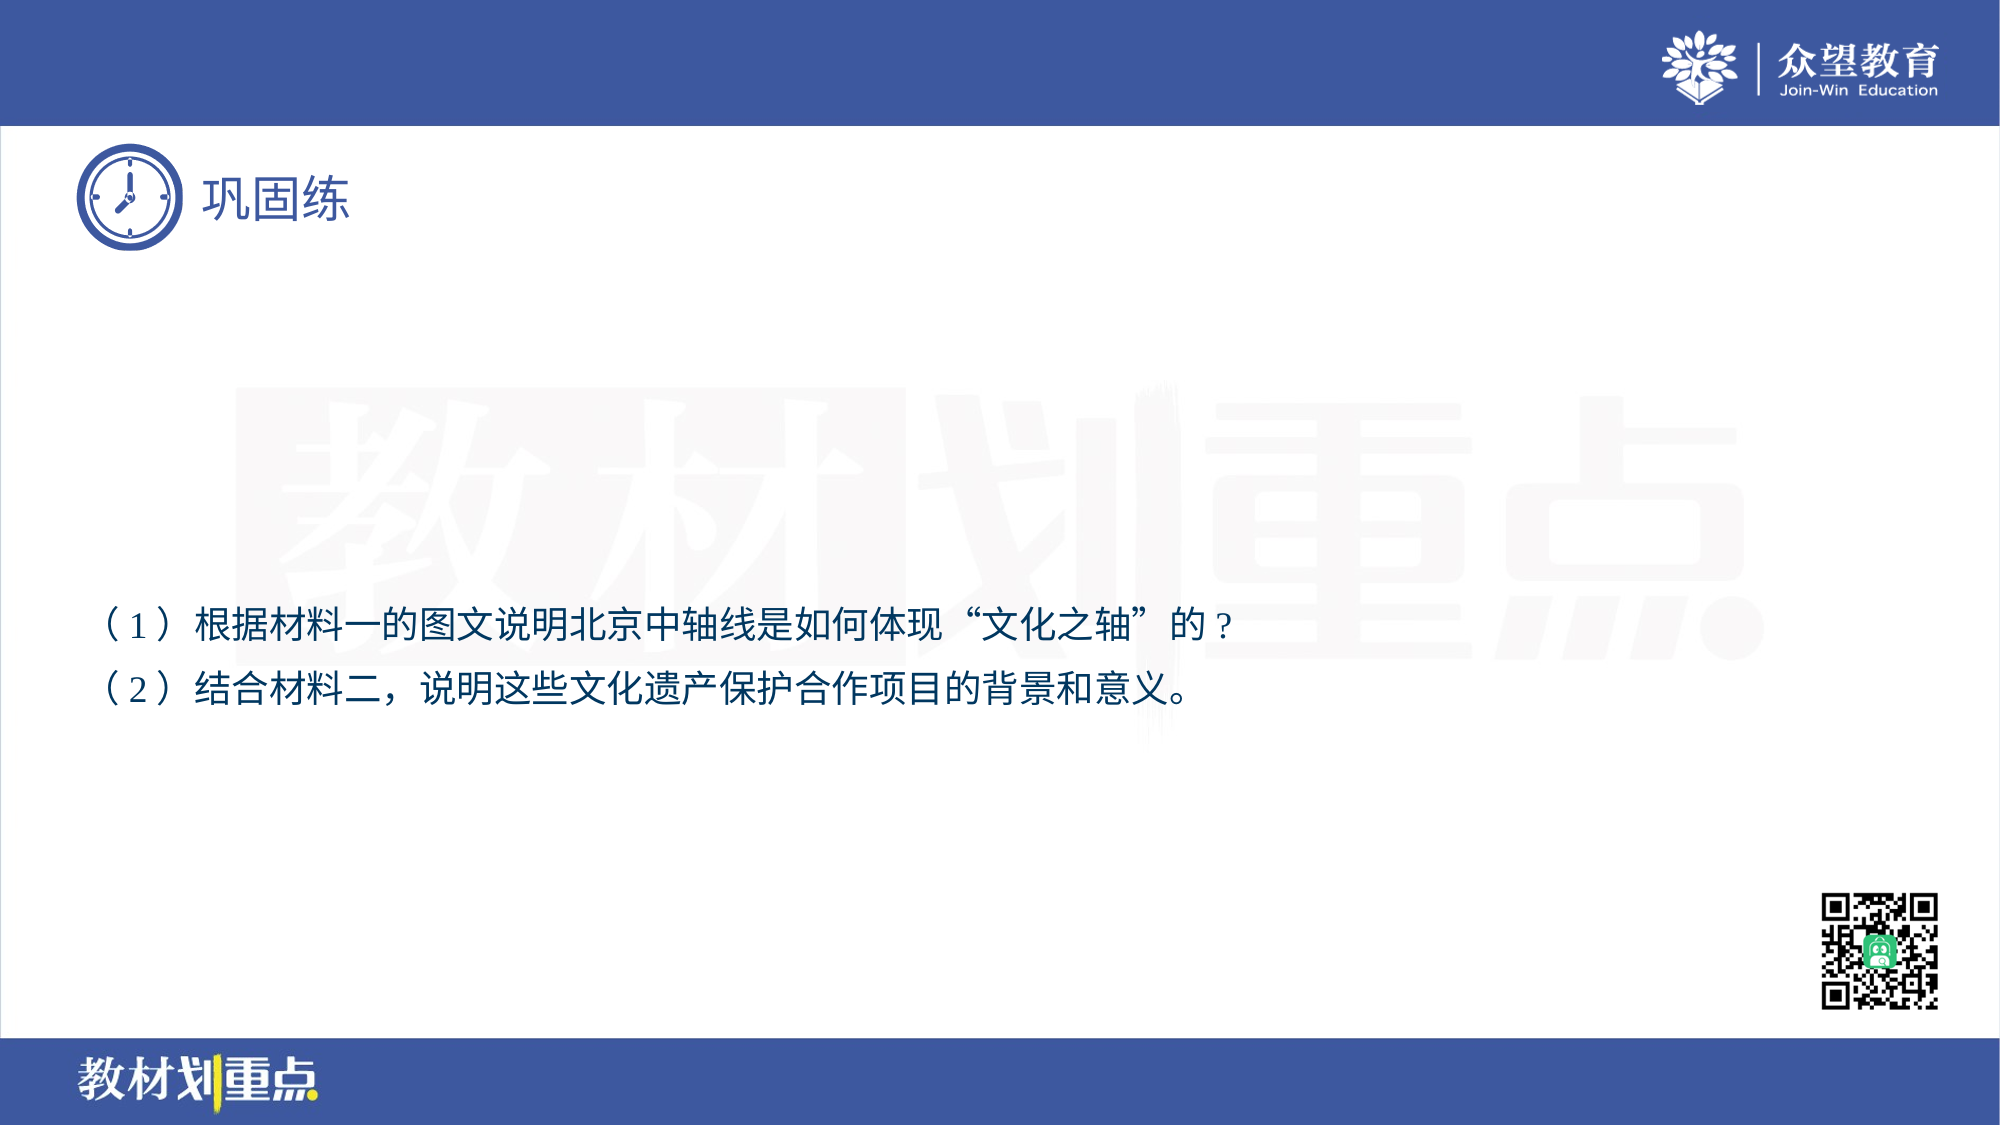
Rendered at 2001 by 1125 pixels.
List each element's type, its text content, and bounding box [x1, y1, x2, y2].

text_box （1）根据材料一的图文说明北京中轴线是如何体现“文化之轴”的? （2）结合材料二，说明这些文化遗产保护合作项目的背景和意义。 [82, 577, 1817, 704]
picture [0, 0, 2000, 1125]
